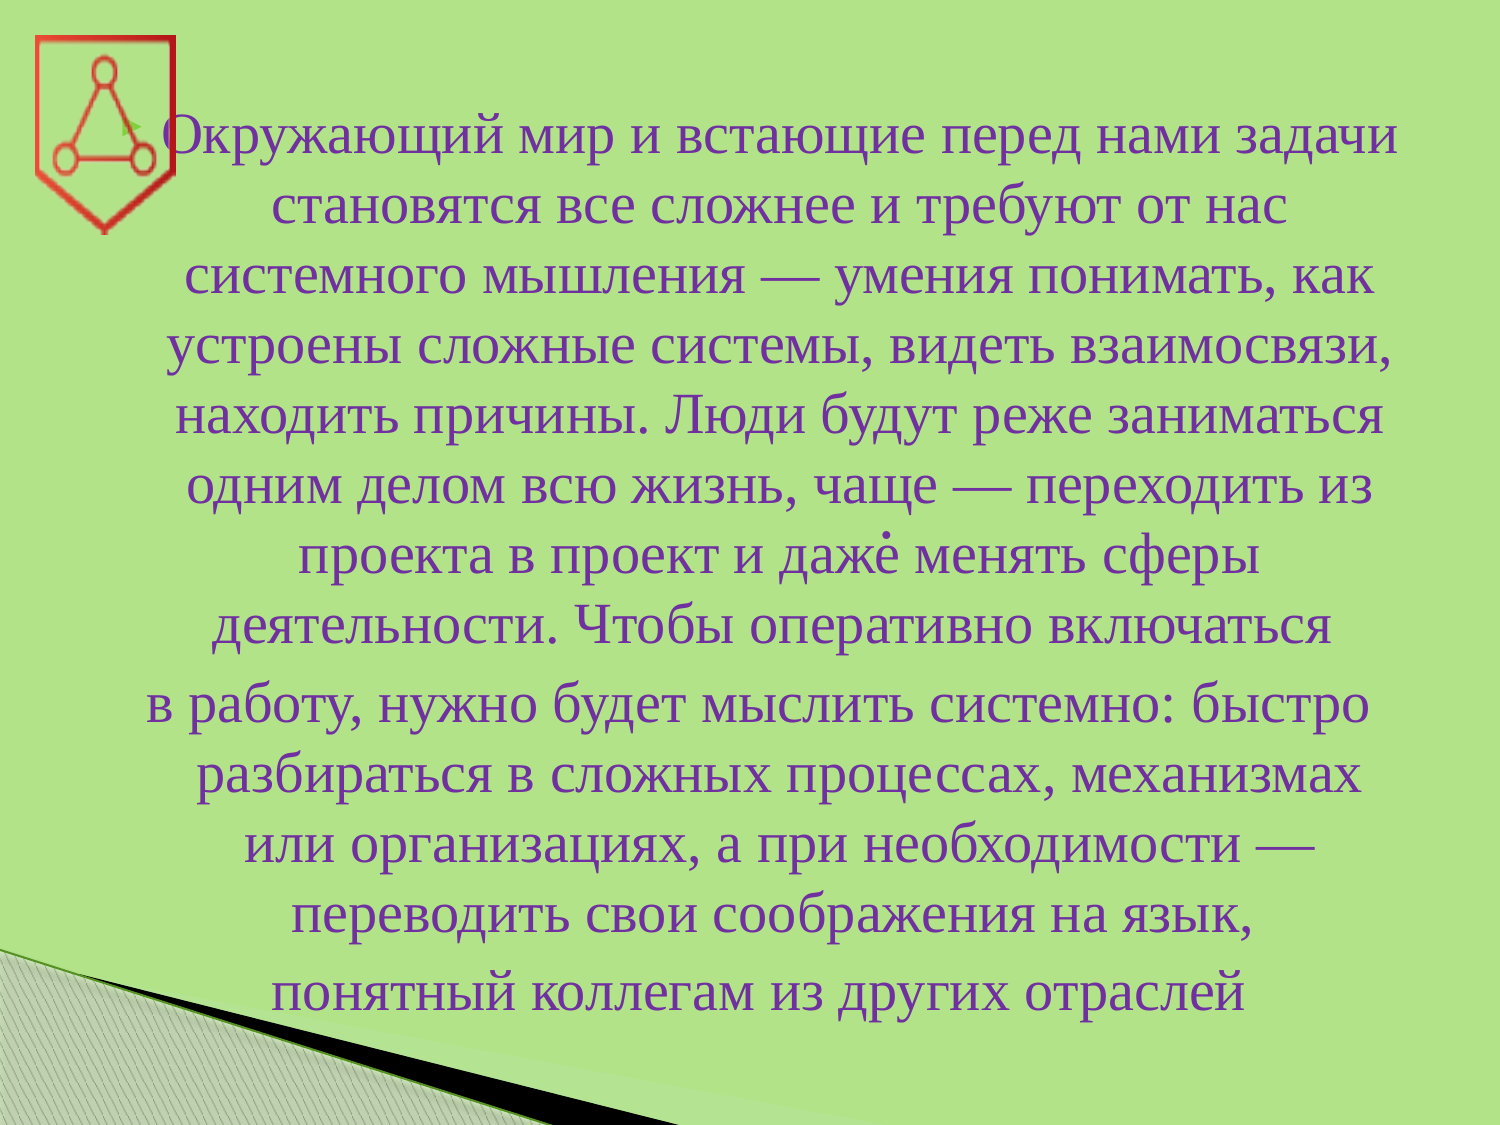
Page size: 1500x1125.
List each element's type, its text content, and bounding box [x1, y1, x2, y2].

picture [34, 34, 176, 235]
list Окружающий мир и встающие перед нами задачи становятся все сложнее и требуют от нас системного мышления — умения понимать, как устроены сложные системы, видеть взаимосвязи, находить причины. Люди будут реже заниматься одним делом всю жизнь, чаще — переходить из проекта в проект и даже менять сферы деятельности. Чтобы оперативно включаться в работу, нужно будет мыслить системно: быстро разбираться в сложных процессах, механизмах или организациях, а при необходимости — переводить свои соображения на язык, понятный коллегам из других отраслей [75, 0, 1425, 986]
title [70, 0, 1421, 188]
text_box . [374, 463, 1383, 559]
